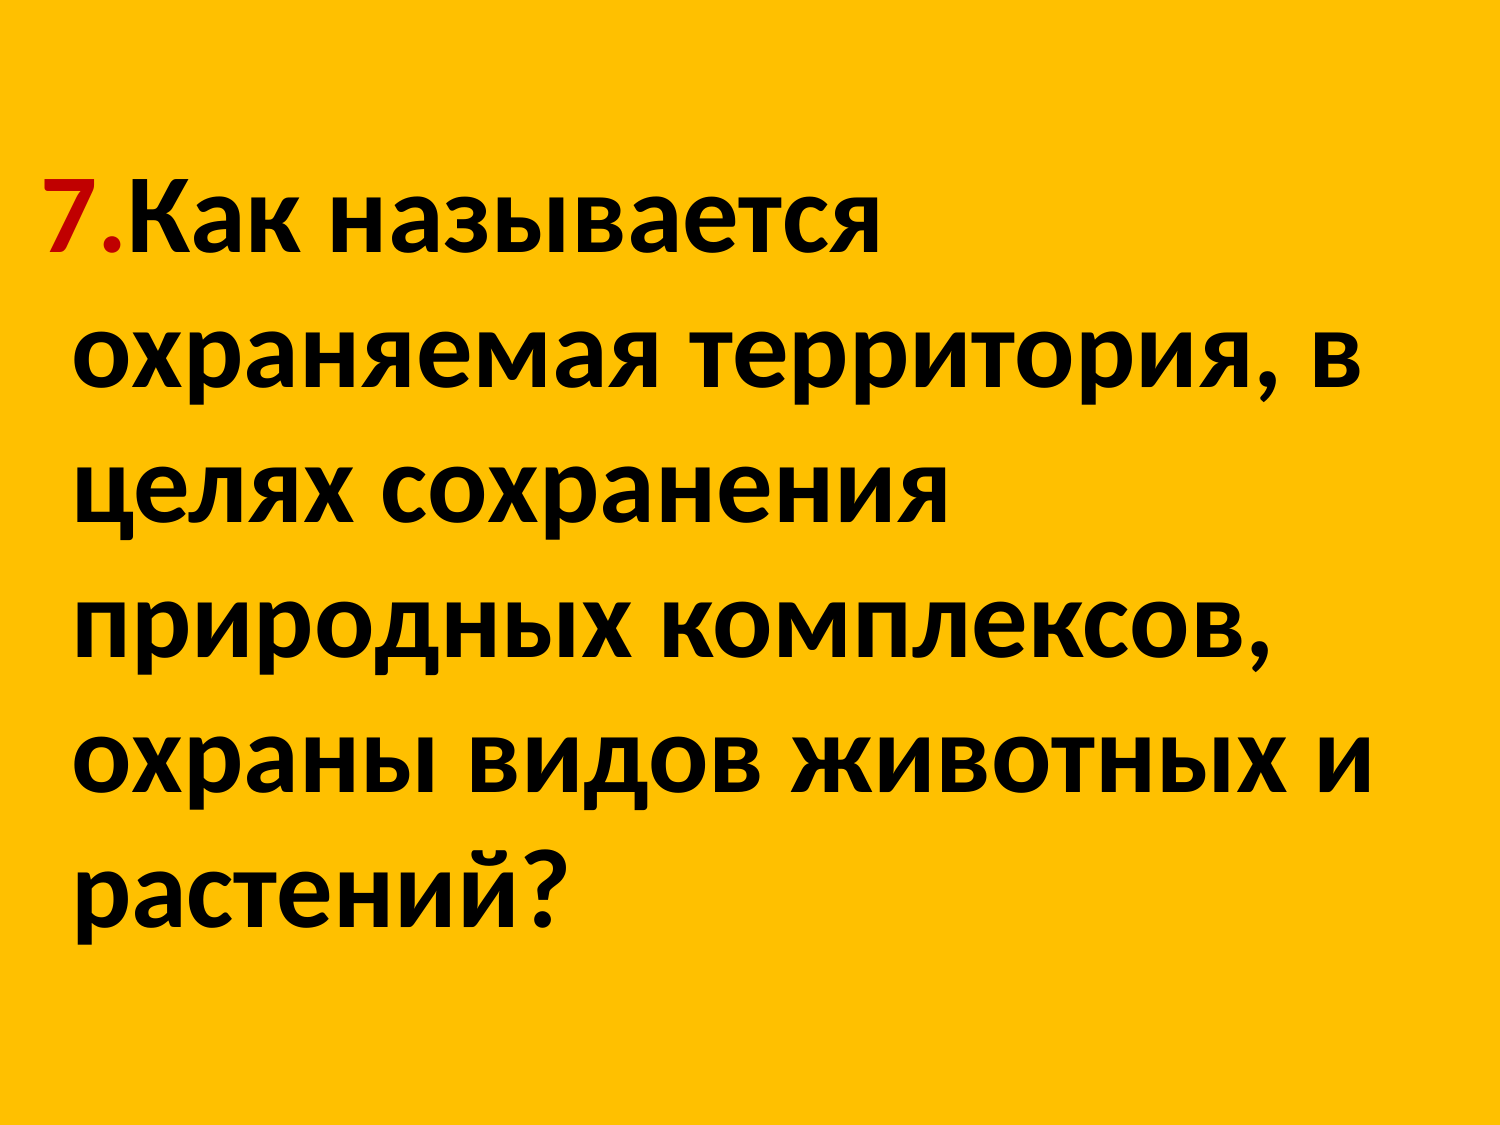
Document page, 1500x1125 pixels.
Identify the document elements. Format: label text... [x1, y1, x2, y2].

list 7.Как называется охраняемая территория, в целях сохранения природных комплексов, охраны видов животных и растений? [0, 0, 1500, 1125]
